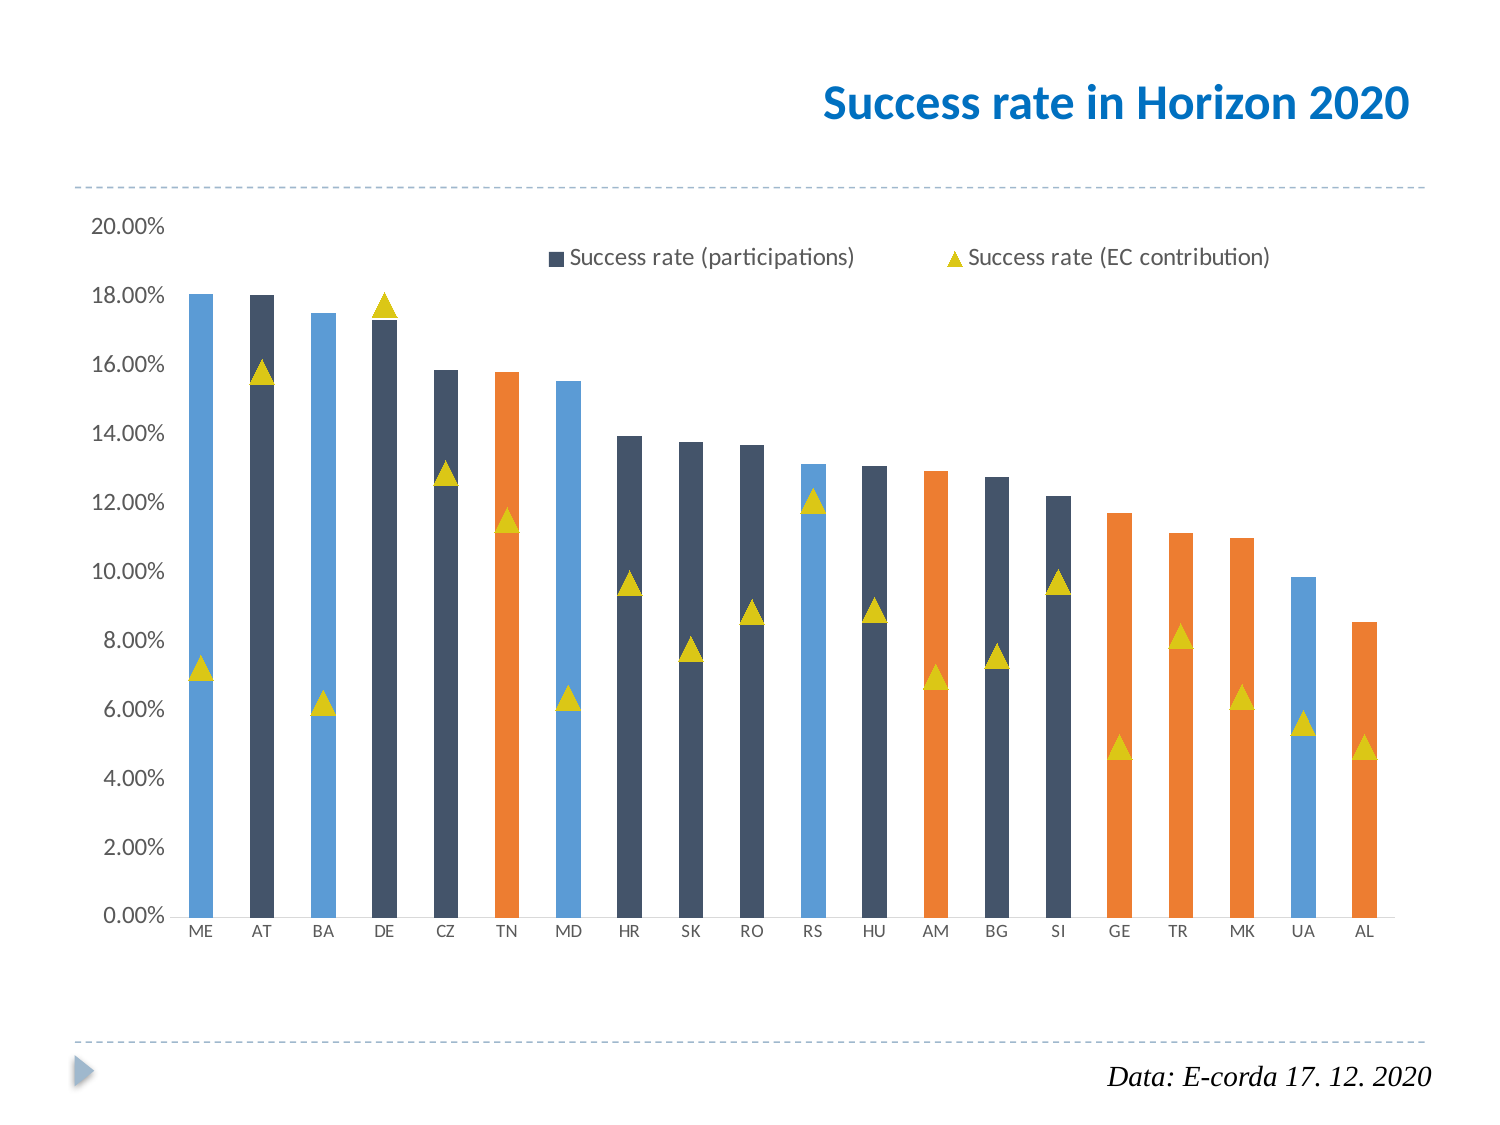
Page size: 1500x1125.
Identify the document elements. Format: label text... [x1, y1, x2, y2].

title Success rate in Horizon 2020 [75, 24, 1425, 138]
chart [74, 199, 1426, 1011]
text_box Data: E-corda 17. 12. 2020 [1092, 1049, 1500, 1100]
